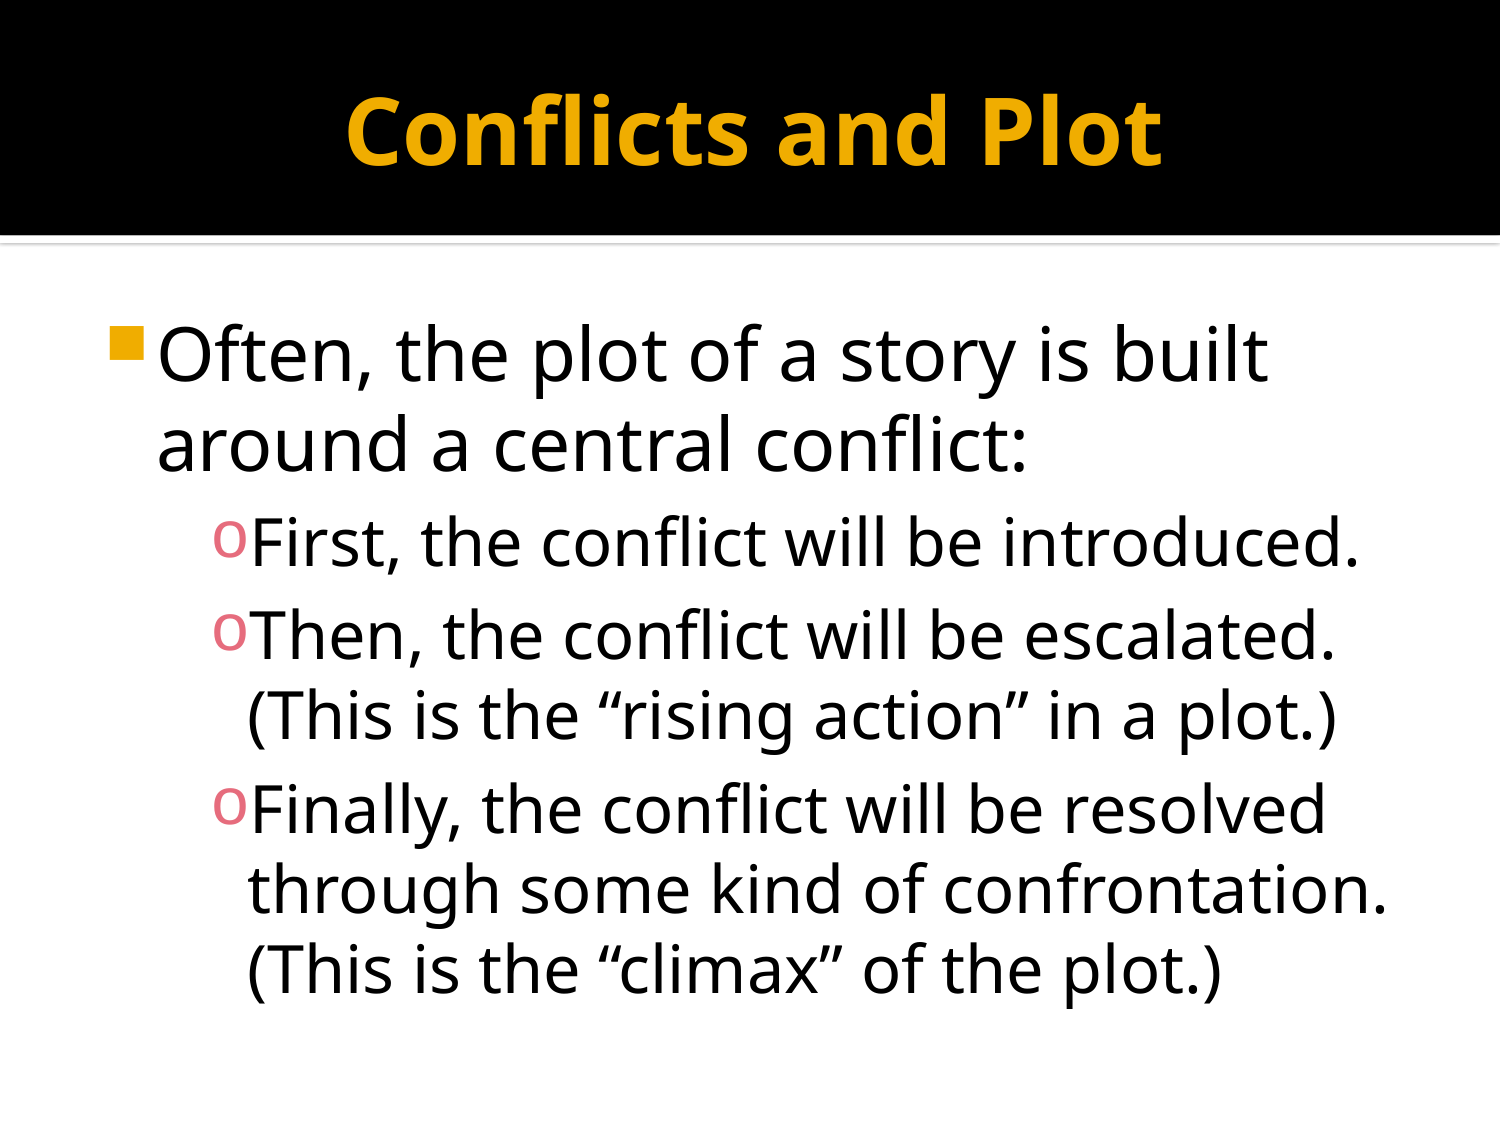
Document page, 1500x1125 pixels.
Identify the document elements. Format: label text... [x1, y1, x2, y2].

title Conflicts and Plot [75, 25, 1425, 231]
list Often, the plot of a story is built around a central conflict: First, the conflict will be introduced. Then, the conflict will be escalated. (This is the “rising action” in a plot.) Finally, the conflict will be resolved through some kind of confrontation. (This is the “climax” of the plot.) [75, 291, 1425, 1050]
